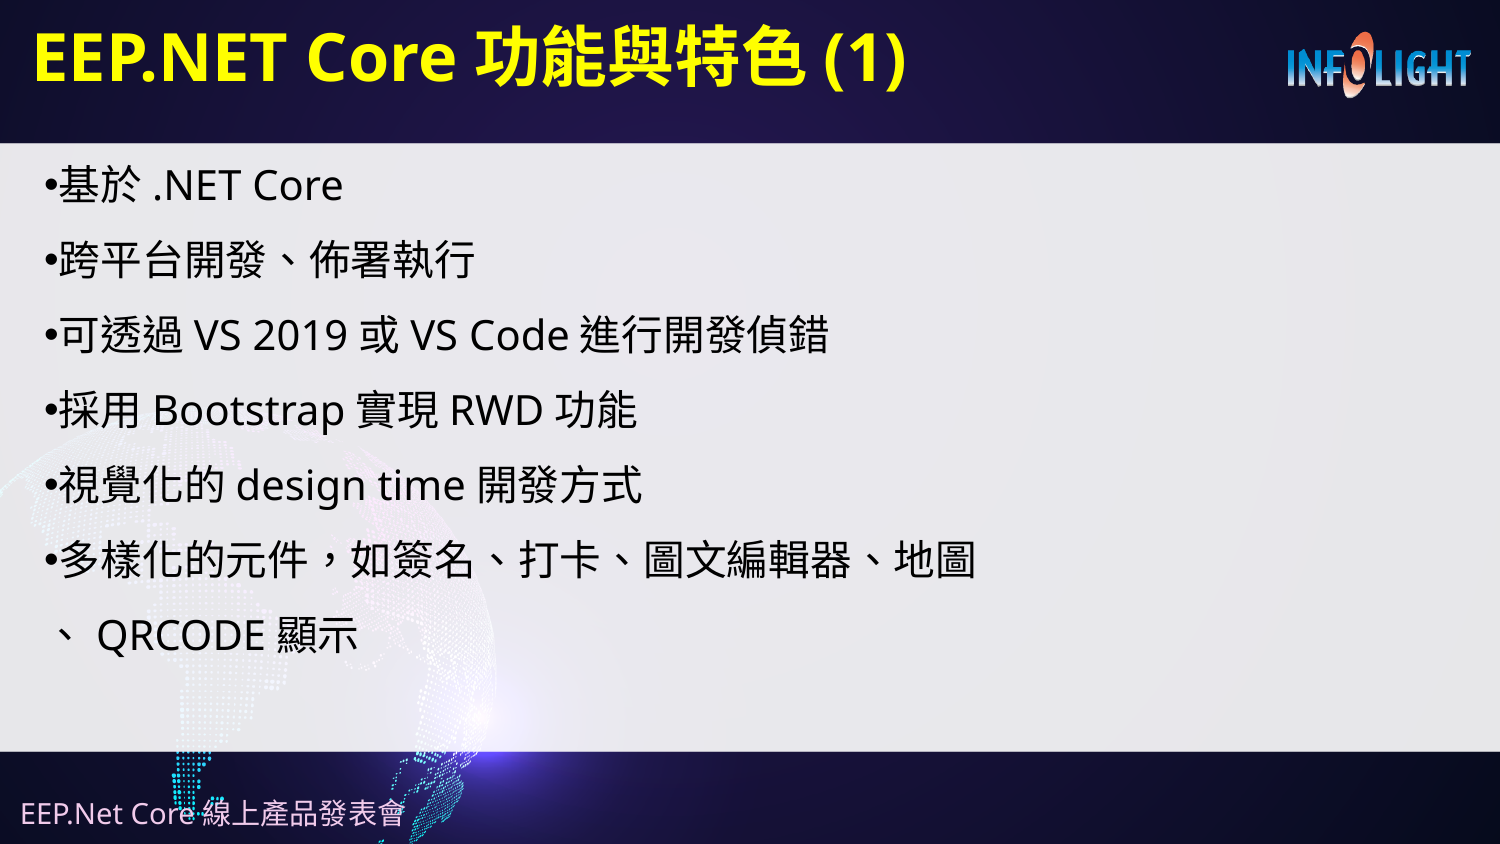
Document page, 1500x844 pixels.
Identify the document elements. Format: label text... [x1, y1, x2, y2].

text_box 基於.NET Core 跨平台開發、佈署執行 可透過VS 2019或VS Code進行開發偵錯 採用Bootstrap實現RWD功能 視覺化的design time開發方式 多樣化的元件，如簽名、打卡、圖文編輯器、地圖 、QRCODE顯示 [29, 126, 1325, 667]
picture [0, 0, 1500, 844]
title EEP.NET Core功能與特色(1) [15, 0, 1117, 126]
